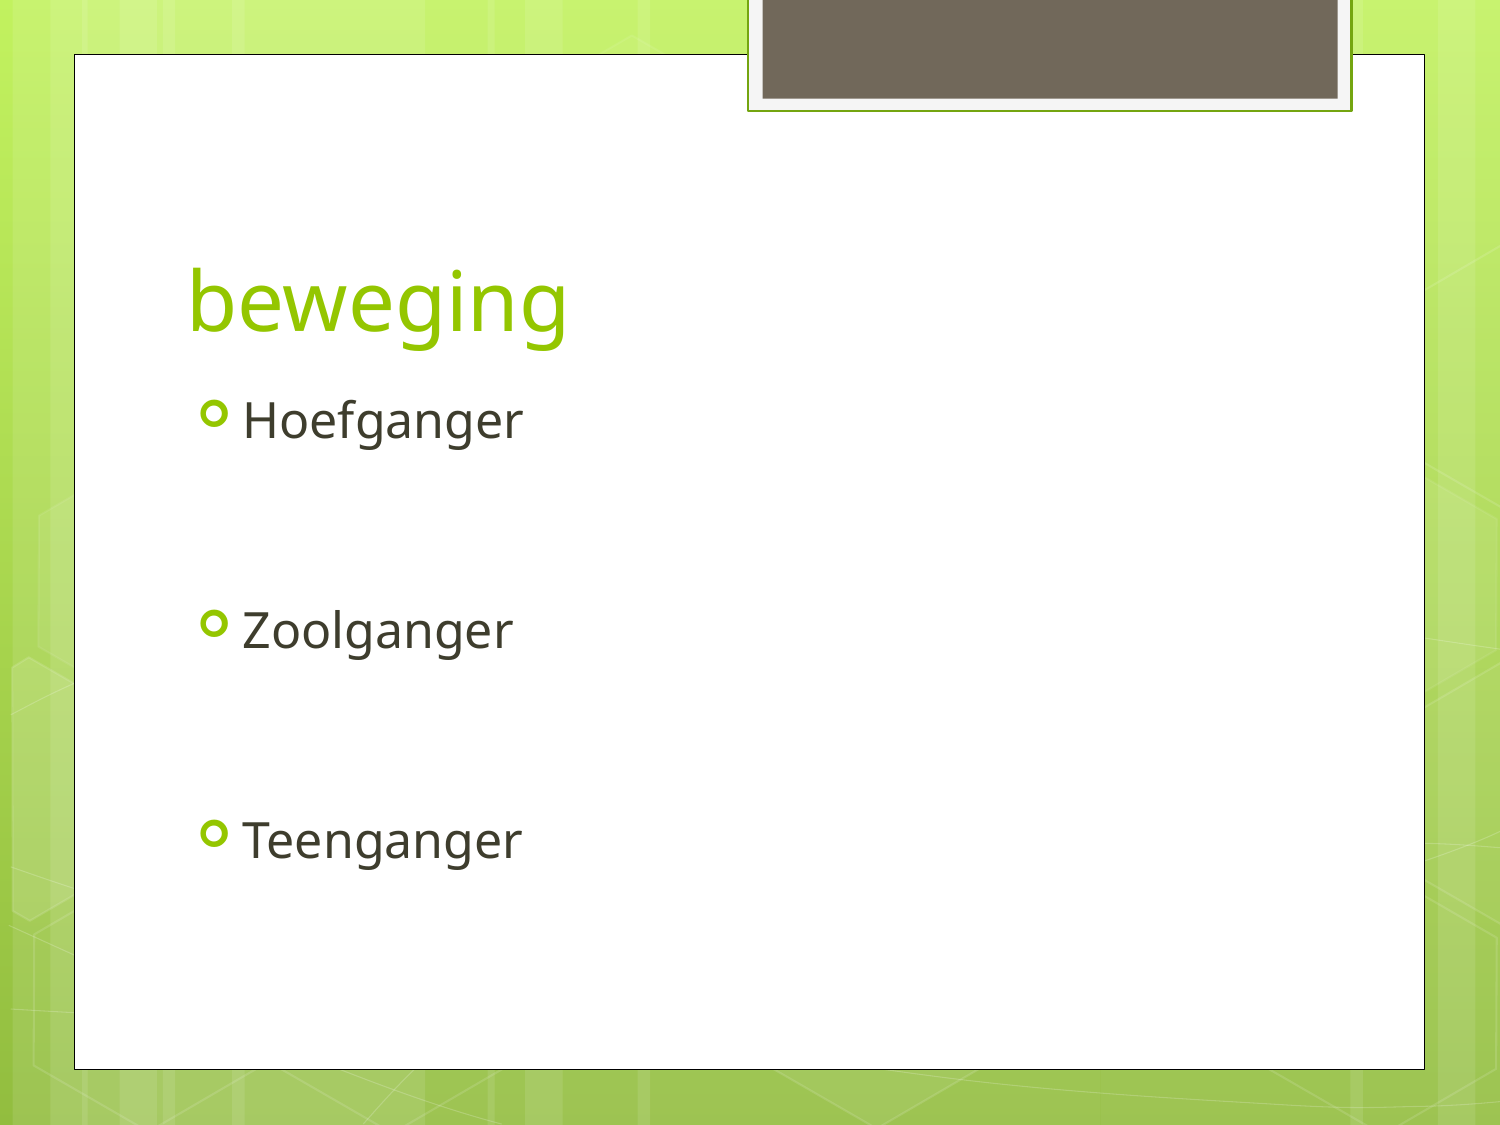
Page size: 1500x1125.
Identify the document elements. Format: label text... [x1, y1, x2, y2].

title beweging [171, 168, 1324, 357]
list Hoefganger Zoolganger Teenganger [171, 381, 1283, 957]
